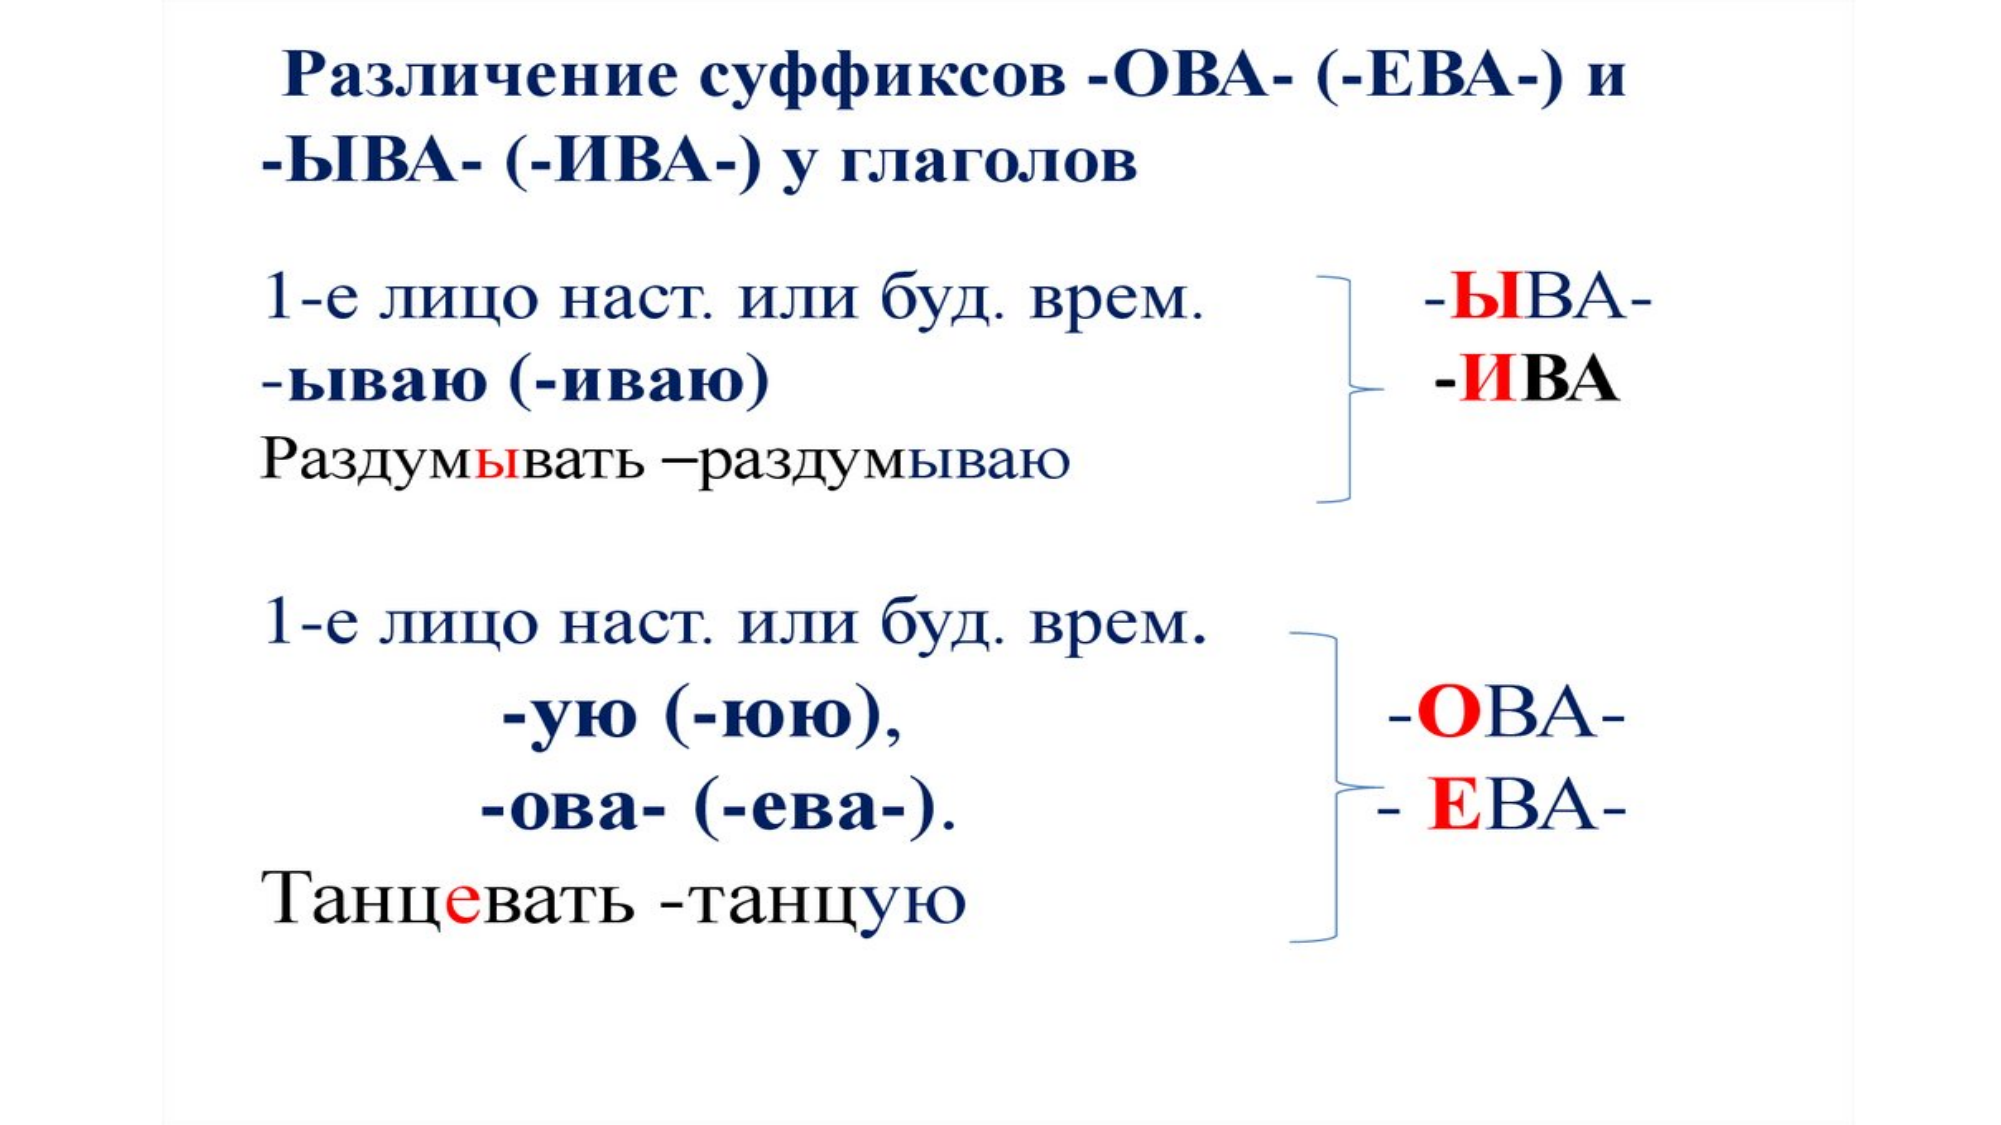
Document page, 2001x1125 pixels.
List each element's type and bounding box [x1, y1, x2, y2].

list [161, 0, 1856, 1125]
